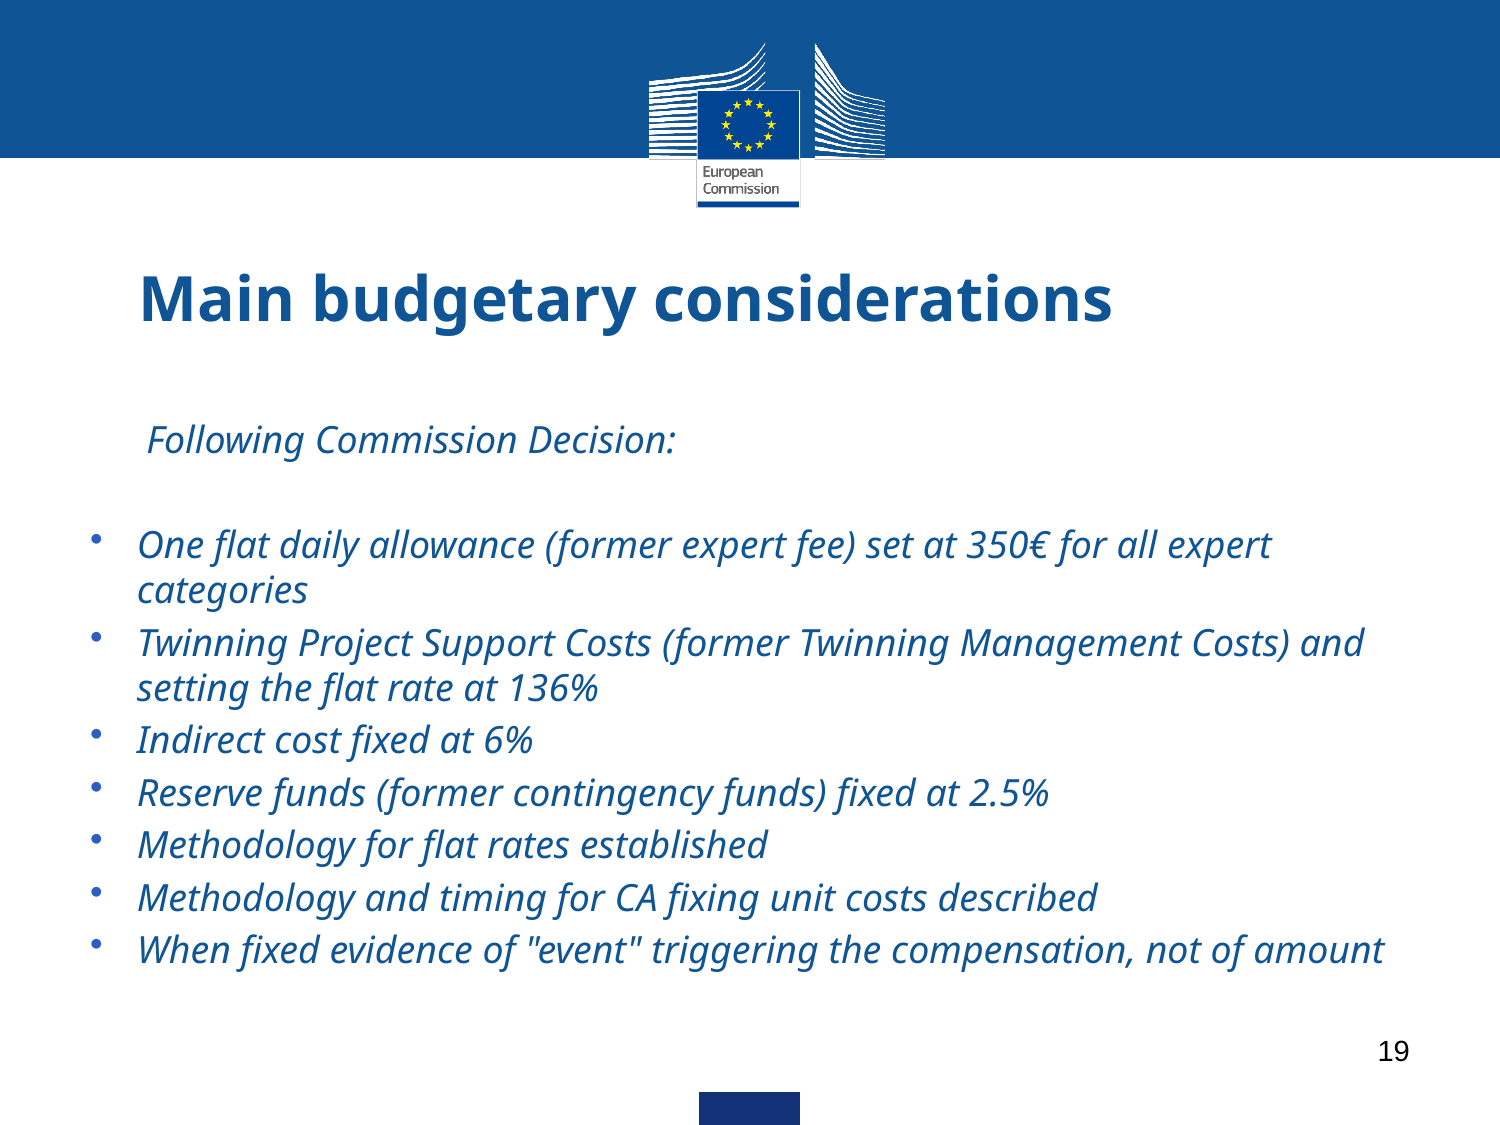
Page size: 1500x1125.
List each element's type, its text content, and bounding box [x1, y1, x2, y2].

title Main budgetary considerations [64, 219, 1415, 374]
slide_number 19 [1074, 1024, 1425, 1103]
list Following Commission Decision: One flat daily allowance (former expert fee) set at 350€ for all expert categories Twinning Project Support Costs (former Twinning Management Costs) and setting the flat rate at 136% Indirect cost fixed at 6% Reserve funds (former contingency funds) fixed at 2.5% Methodology for flat rates established Methodology and timing for CA fixing unit costs described When fixed evidence of "event" triggering the compensation, not of amount [75, 408, 1425, 988]
picture [649, 42, 885, 208]
